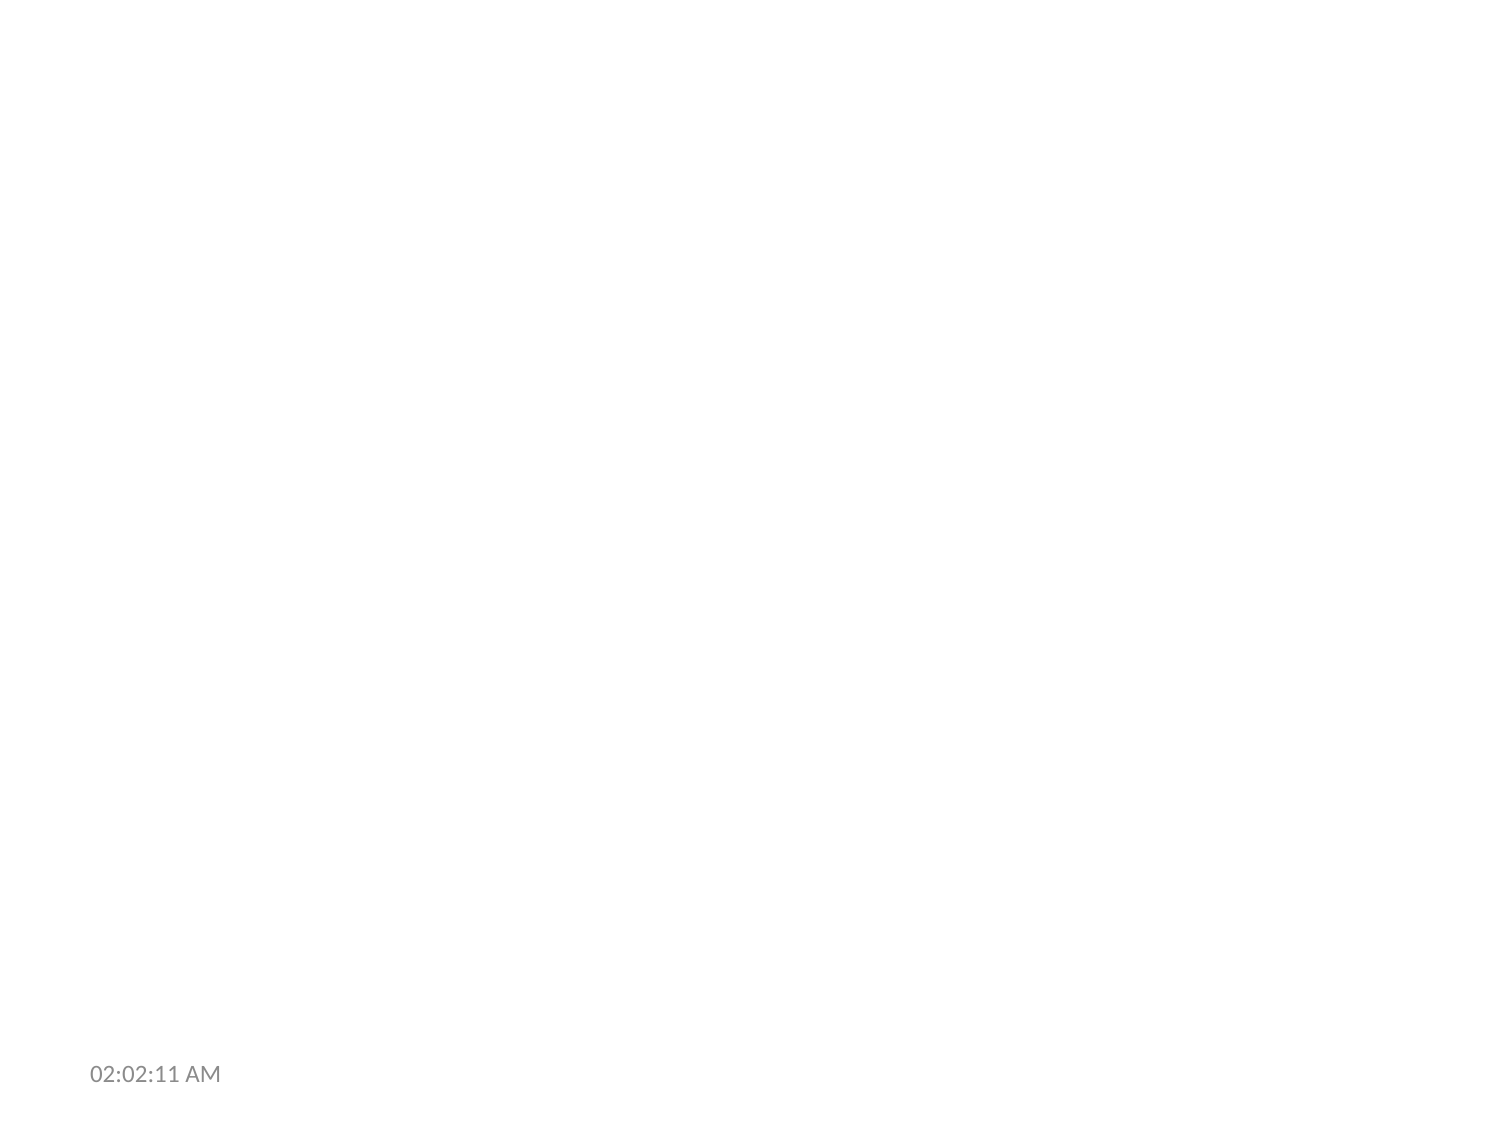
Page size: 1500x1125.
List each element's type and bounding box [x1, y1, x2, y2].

slide_number [75, 1042, 425, 1103]
